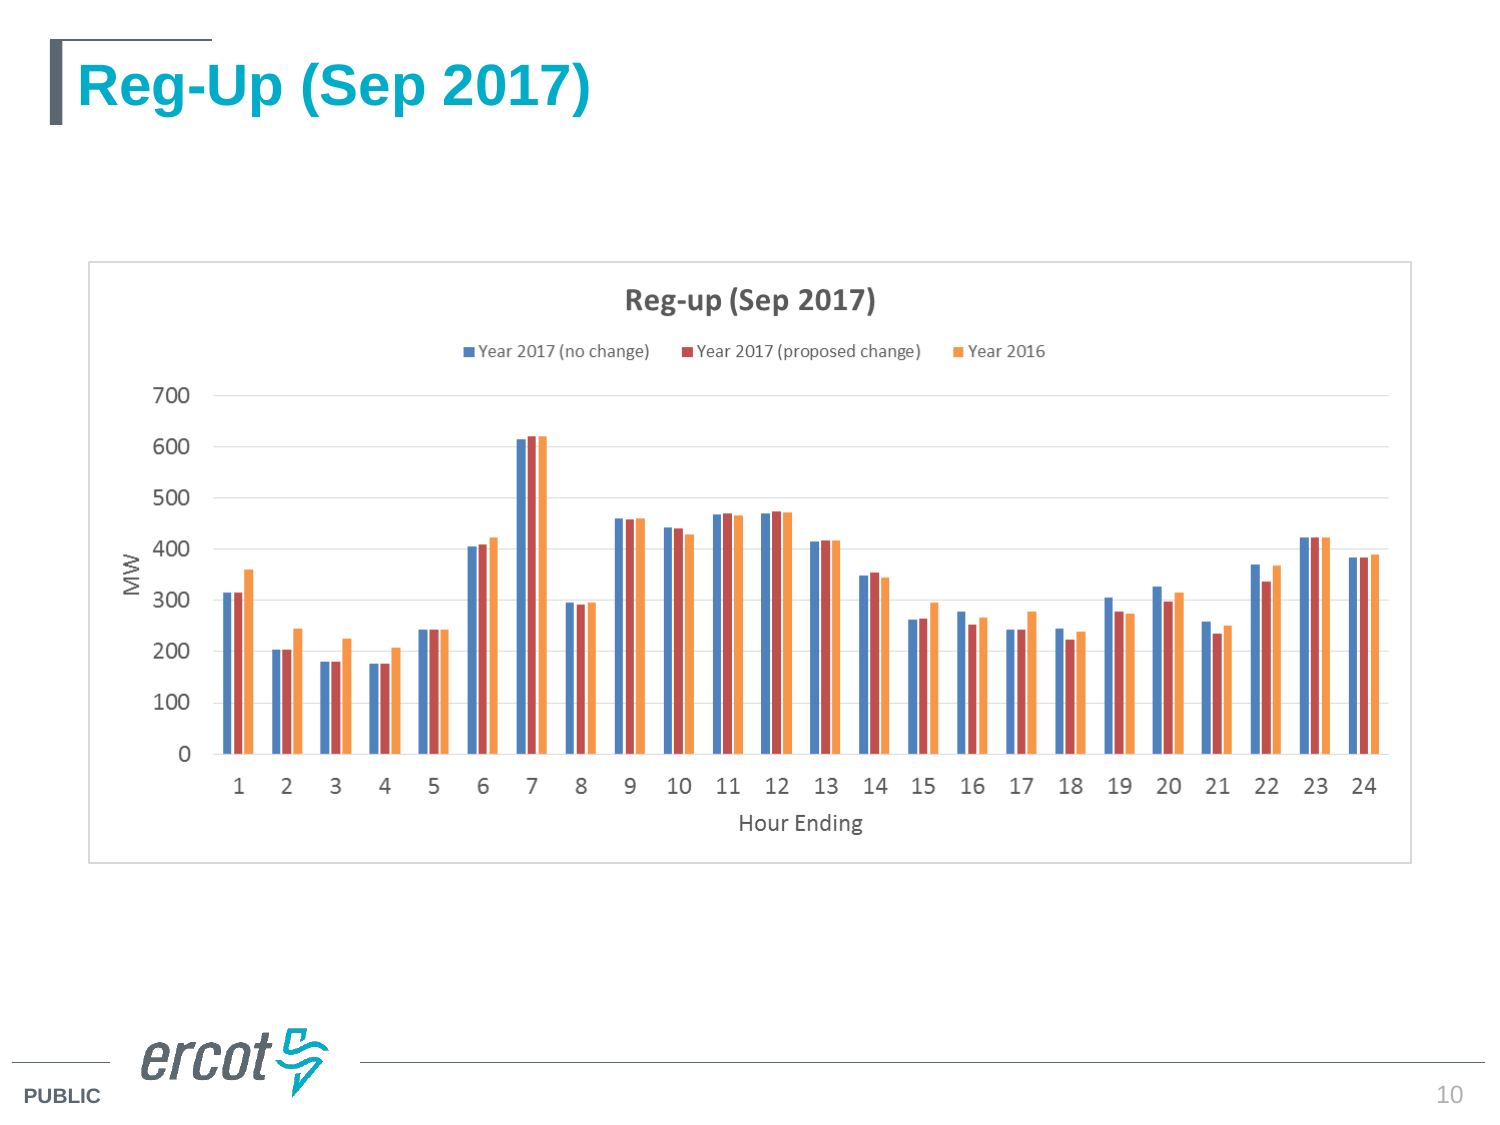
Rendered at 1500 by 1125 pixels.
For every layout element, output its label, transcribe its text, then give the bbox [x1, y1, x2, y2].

picture [88, 261, 1412, 864]
slide_number 10 [1412, 1076, 1488, 1112]
picture [137, 1024, 332, 1100]
title Reg-Up (Sep 2017) [62, 39, 1450, 228]
